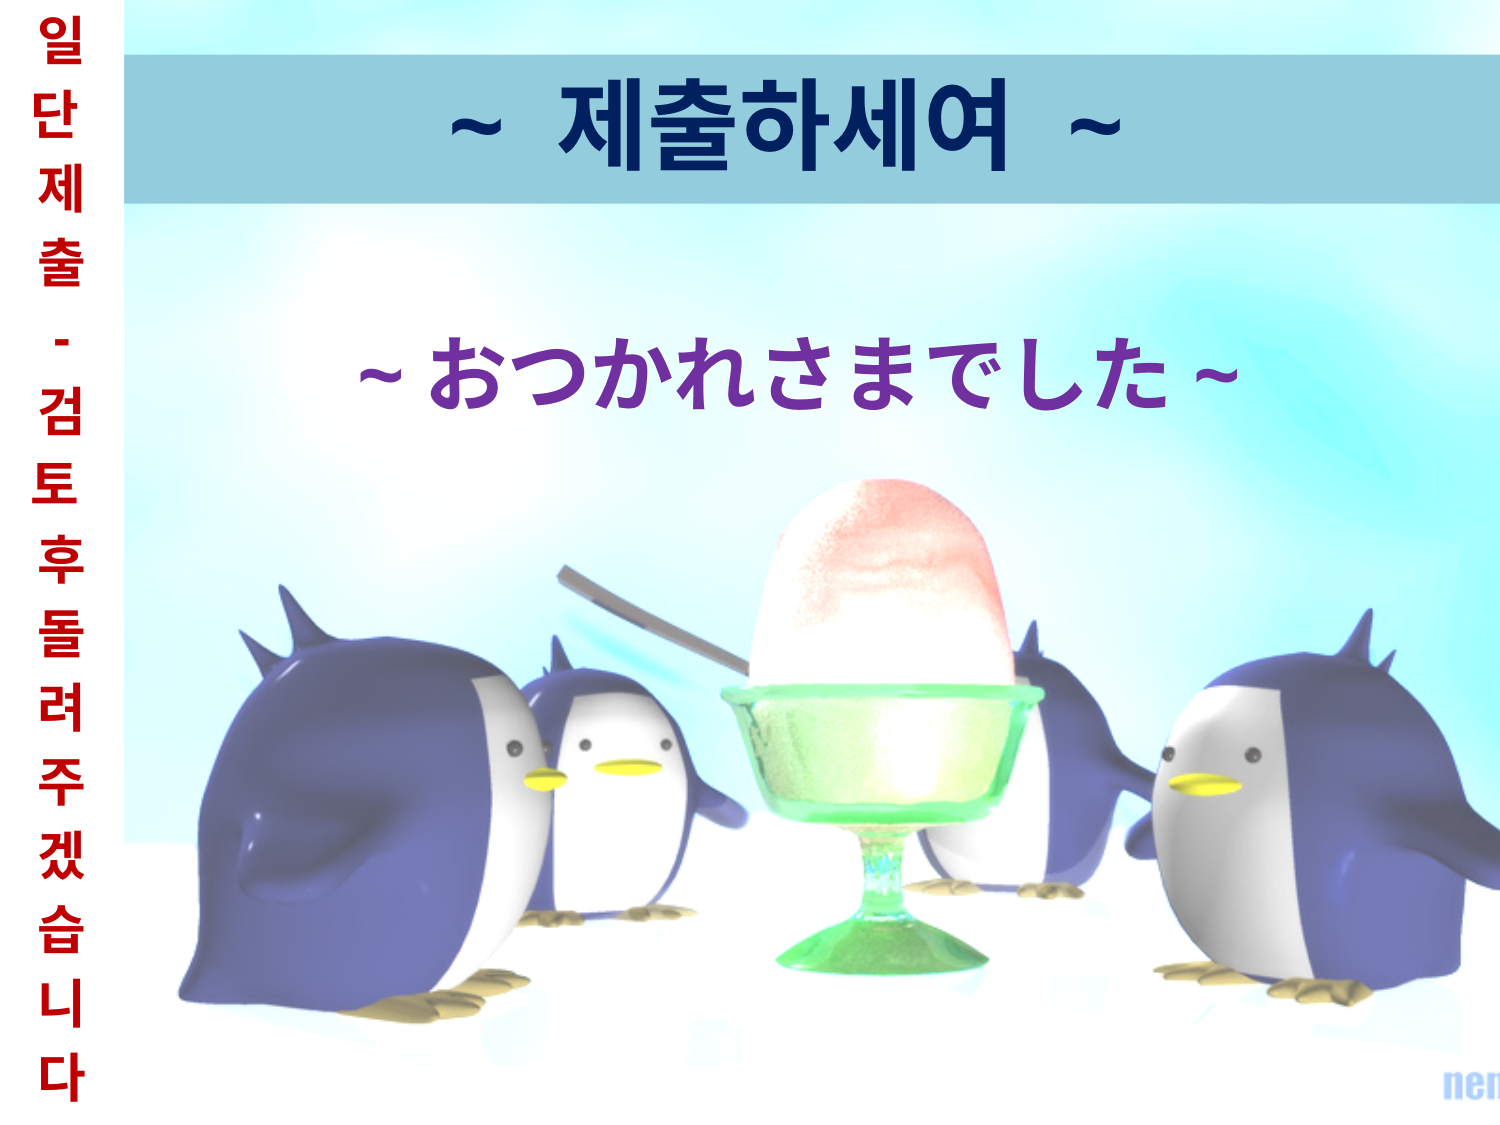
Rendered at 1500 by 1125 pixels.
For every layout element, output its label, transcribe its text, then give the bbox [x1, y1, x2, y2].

text_box 일 단 제 출 - 검 토 후 돌 려 주 겠 습 니 다 [0, 0, 109, 1125]
picture [111, 0, 1500, 1125]
